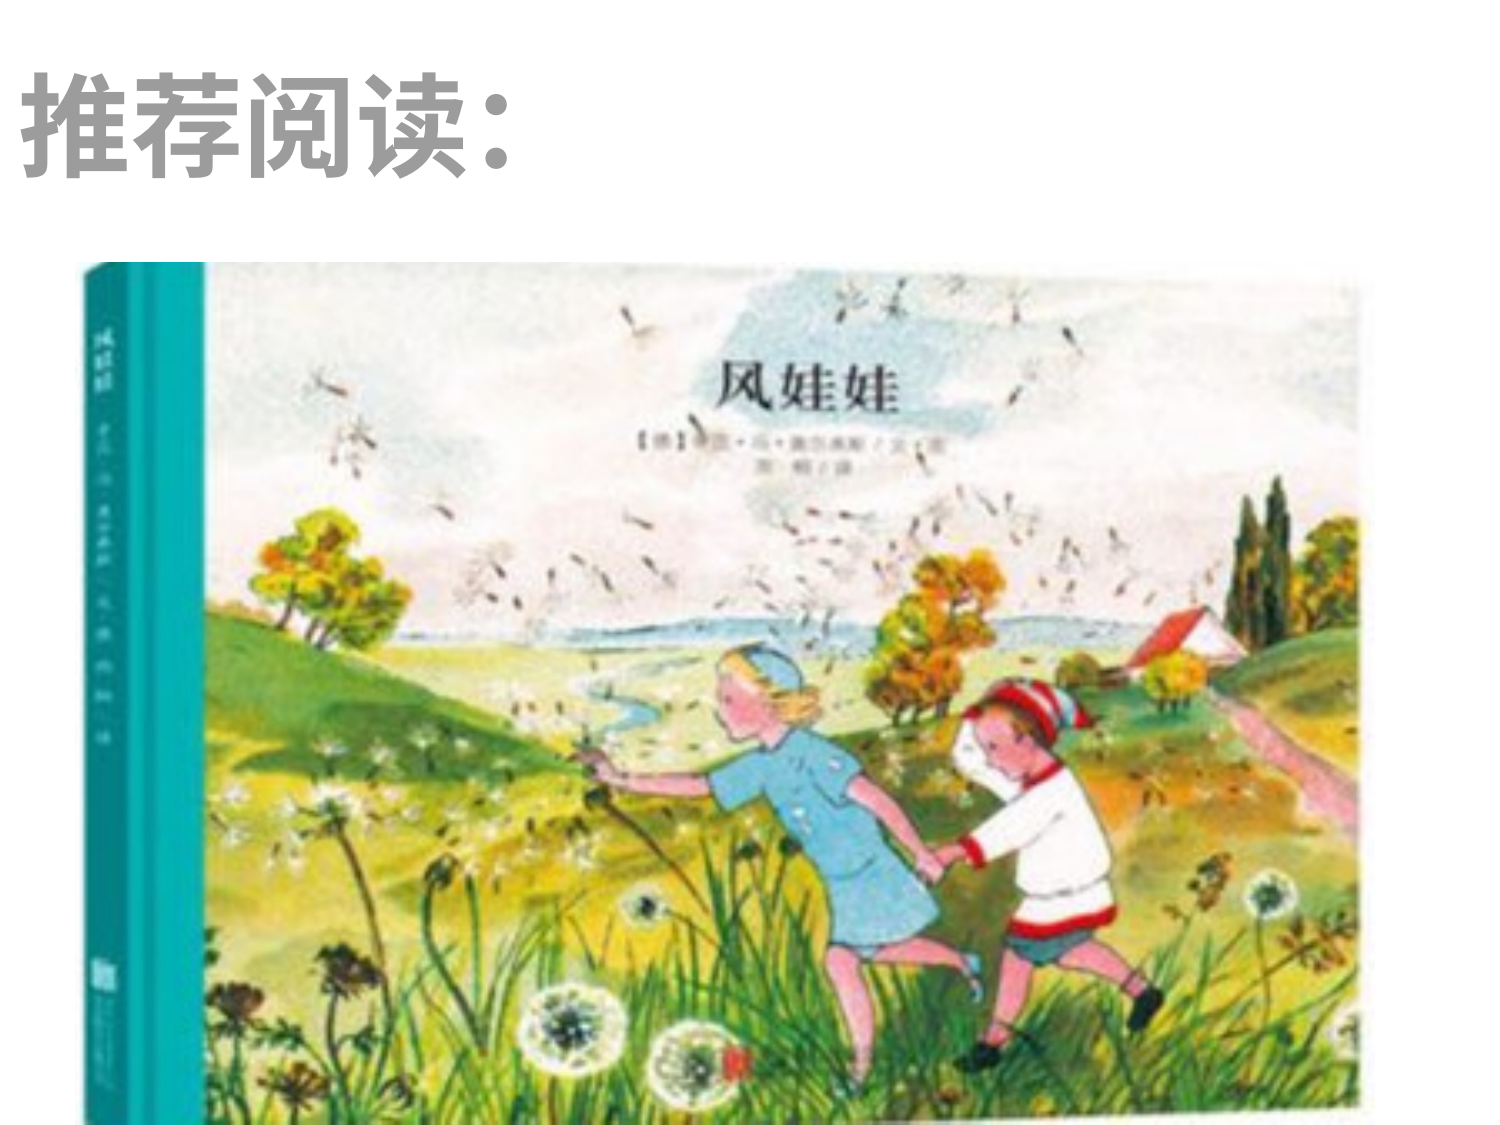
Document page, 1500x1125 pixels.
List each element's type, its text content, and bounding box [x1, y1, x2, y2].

text_box 推荐阅读： [0, 48, 600, 199]
picture [74, 262, 1376, 1125]
